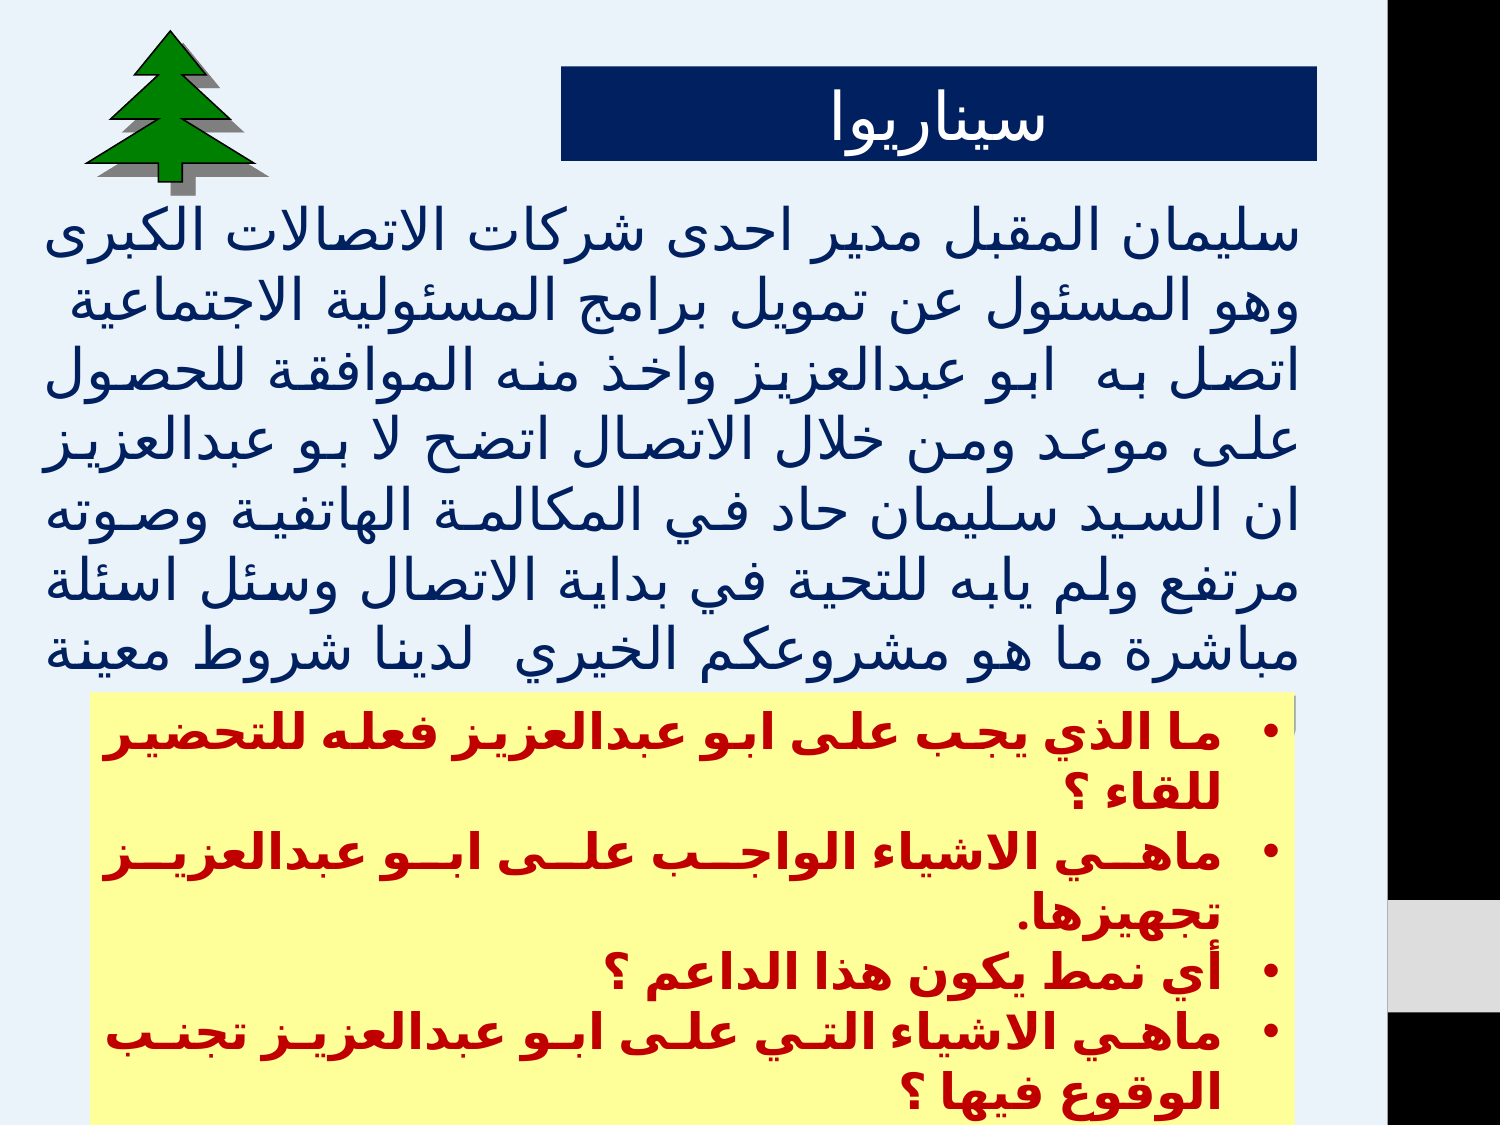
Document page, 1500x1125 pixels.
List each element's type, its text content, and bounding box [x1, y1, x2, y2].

text_box [86, 30, 254, 182]
text_box ما الذي يجب على ابو عبدالعزيز فعله للتحضير للقاء ؟ ماهي الاشياء الواجب على ابو عبدالعزيز تجهيزها. أي نمط يكون هذا الداعم ؟ ماهي الاشياء التي على ابو عبدالعزيز تجنب الوقوع فيها ؟ برايك ماهي الاشياء التي يجب على ابو عبدالعزيز فعلها قبل واثناء وبعد اللقاء ؟ [89, 692, 1295, 1125]
text_box سليمان المقبل مدير احدى شركات الاتصالات الكبرى وهو المسئول عن تمويل برامج المسئولية الاجتماعية اتصل به ابو عبدالعزيز واخذ منه الموافقة للحصول على موعد ومن خلال الاتصال اتضح لا بو عبدالعزيز ان السيد سليمان حاد في المكالمة الهاتفية وصوته مرتفع ولم يابه للتحية في بداية الاتصال وسئل اسئلة مباشرة ما هو مشروعكم الخيري لدينا شروط معينة للجهات وطلب منه الحضور لمناقشة ذلك . [29, 184, 1317, 804]
text_box سيناريوا [561, 66, 1317, 161]
